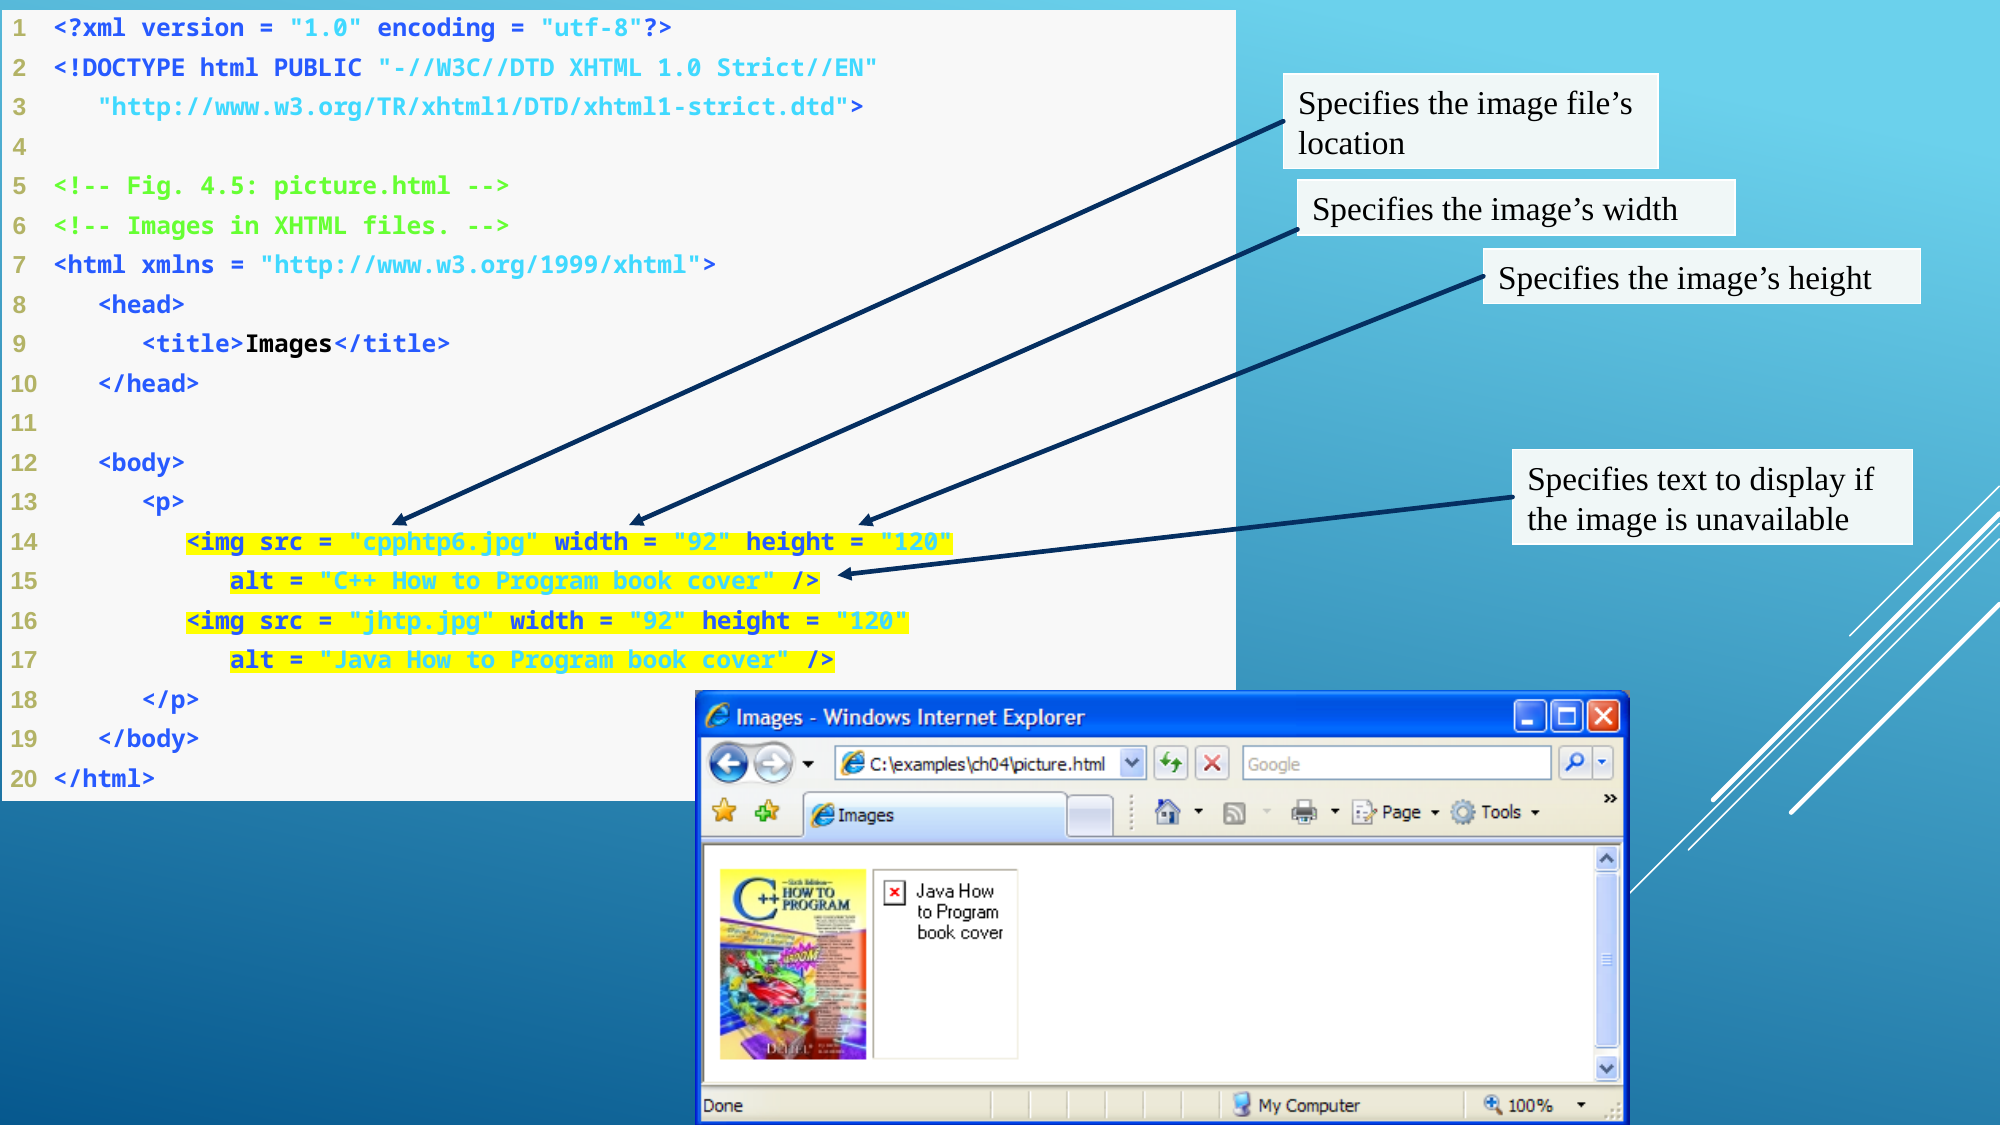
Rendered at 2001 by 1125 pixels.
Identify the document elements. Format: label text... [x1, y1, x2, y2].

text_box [858, 276, 1484, 497]
text_box Specifies the image’s height [1483, 248, 1921, 304]
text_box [391, 122, 1284, 526]
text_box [628, 229, 1298, 526]
text_box Specifies text to display if the image is unavailable [1512, 449, 1913, 545]
text_box Specifies the image file’s location [1328, 73, 1659, 169]
picture [695, 690, 1630, 1125]
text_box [0, 10, 1328, 832]
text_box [837, 497, 1513, 576]
text_box Specifies the image’s width [1328, 180, 1735, 235]
